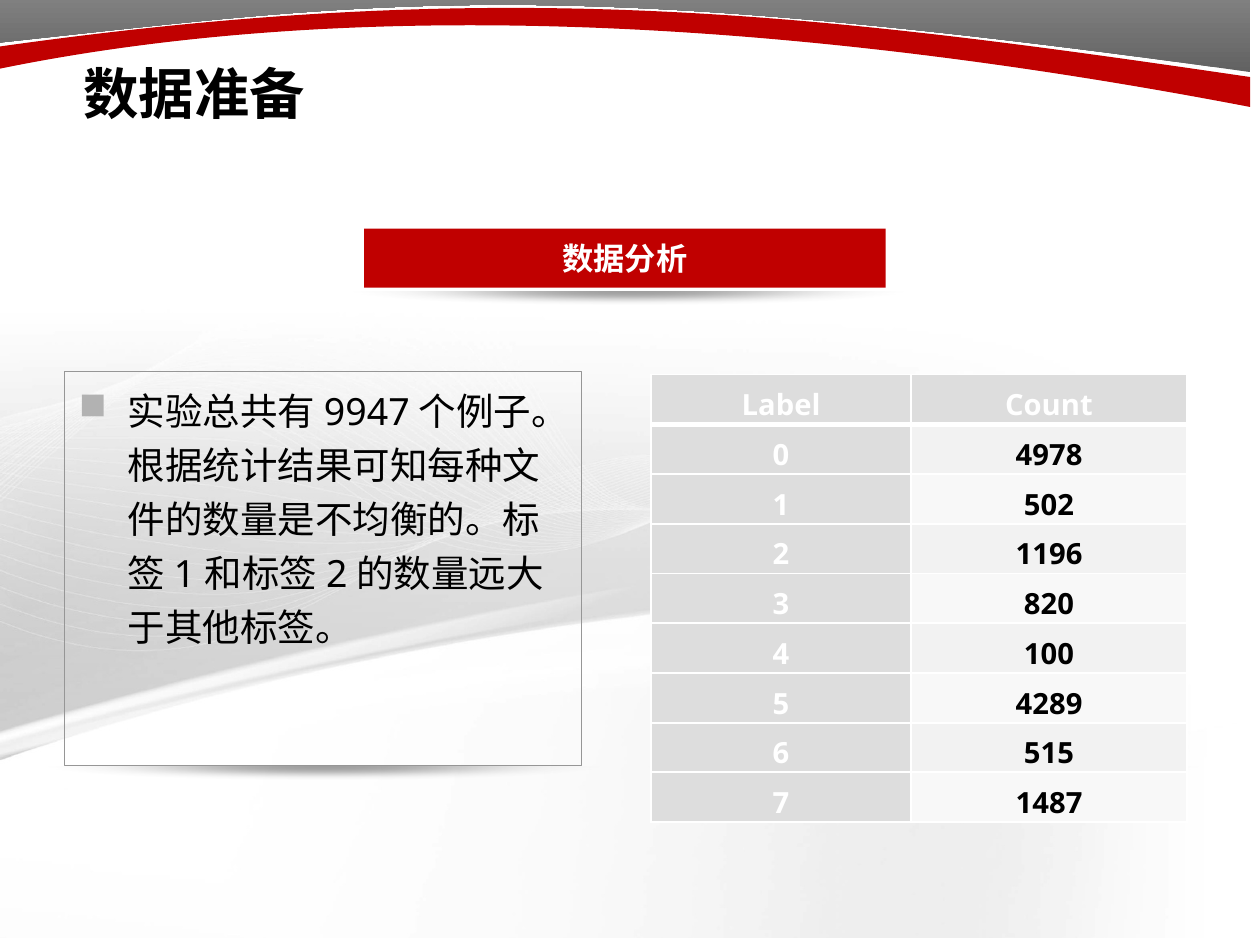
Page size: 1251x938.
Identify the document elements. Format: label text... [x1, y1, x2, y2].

table_header Count [916, 375, 1186, 422]
table_cell 820 [916, 574, 1186, 622]
table_cell 1487 [912, 789, 1186, 821]
table_cell 100 [916, 624, 1186, 672]
title 数据准备 [19, 48, 1145, 136]
table_cell 515 [916, 724, 1186, 764]
table_cell 4289 [916, 674, 1186, 722]
table_cell 7 [652, 790, 910, 821]
table_cell 4978 [916, 427, 1186, 473]
table_cell 1196 [916, 525, 1186, 573]
table_cell 502 [916, 475, 1186, 523]
picture [0, 121, 1250, 938]
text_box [43, 228, 912, 781]
